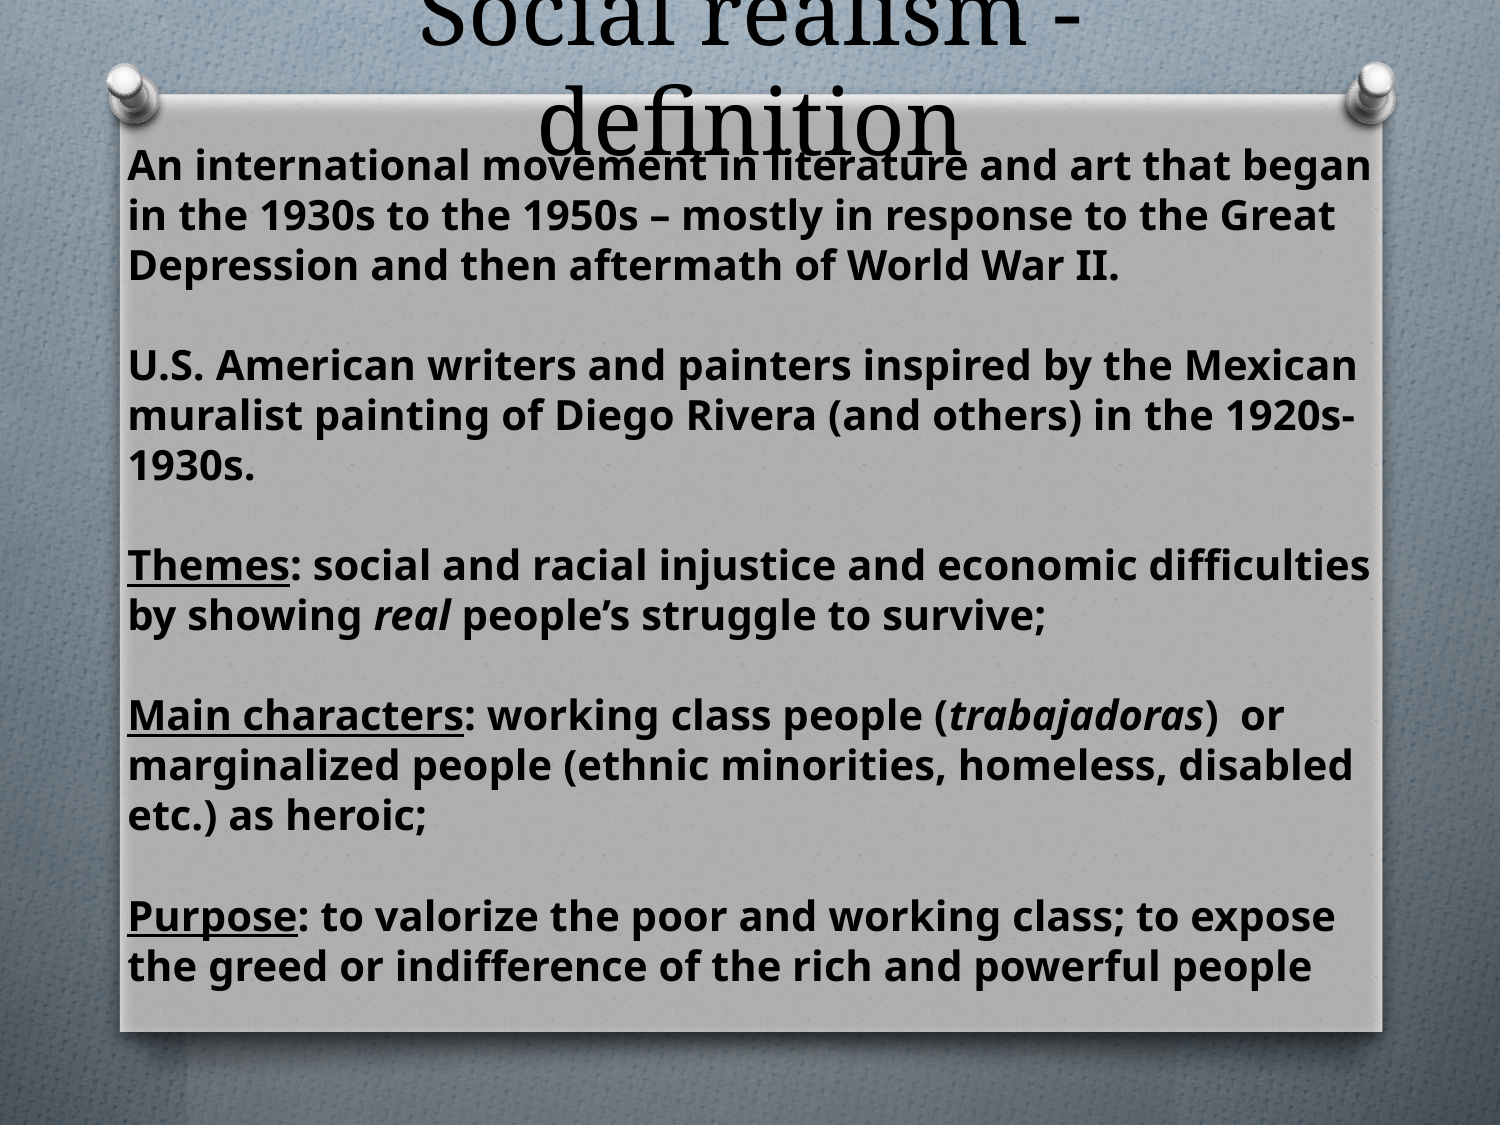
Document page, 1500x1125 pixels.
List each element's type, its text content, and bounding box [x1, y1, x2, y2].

picture [1323, 35, 1439, 142]
picture [75, 29, 179, 132]
title Social realism - definition [179, 0, 1323, 131]
text_box An international movement in literature and art that began in the 1930s to the 1950s – mostly in response to the Great Depression and then aftermath of World War II. U.S. American writers and painters inspired by the Mexican muralist painting of Diego Rivera (and others) in the 1920s-1930s. Themes: social and racial injustice and economic difficulties by showing real people’s struggle to survive; Main characters: working class people (trabajadoras) or marginalized people (ethnic minorities, homeless, disabled etc.) as heroic; Purpose: to valorize the poor and working class; to expose the greed or indifference of the rich and powerful people [112, 131, 1388, 1042]
